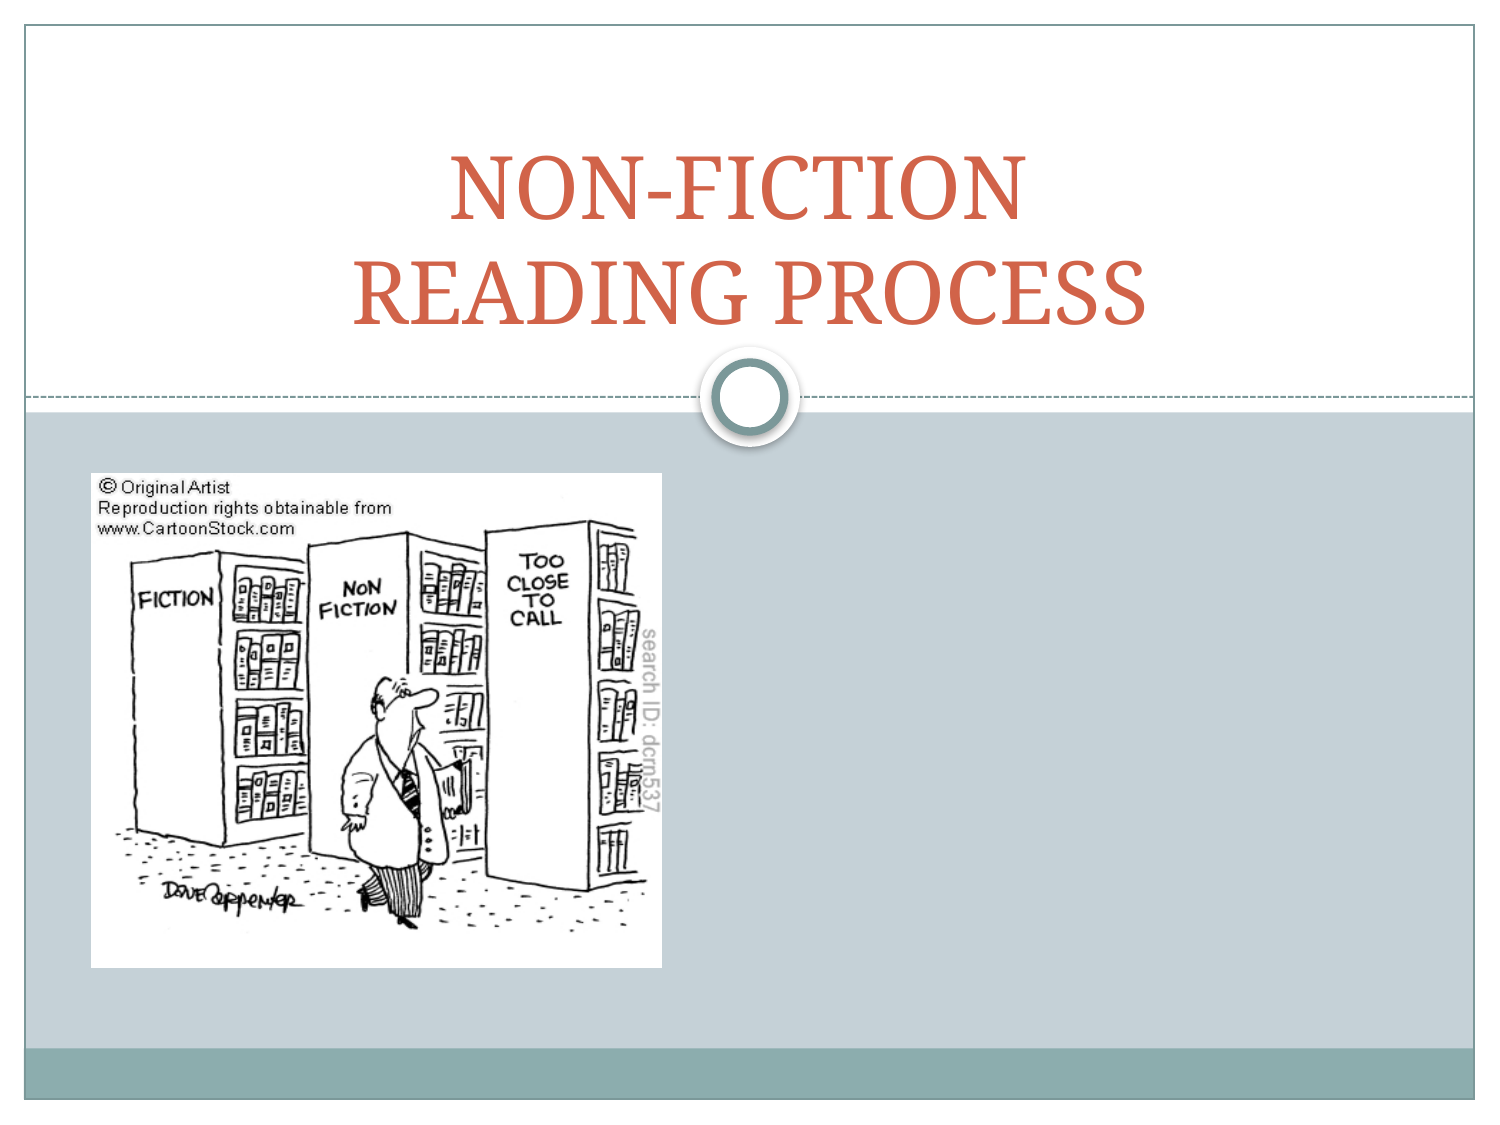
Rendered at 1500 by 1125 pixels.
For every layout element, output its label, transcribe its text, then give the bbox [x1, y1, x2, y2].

picture [90, 473, 662, 968]
title NON-FICTION READING PROCESS [112, 62, 1388, 351]
